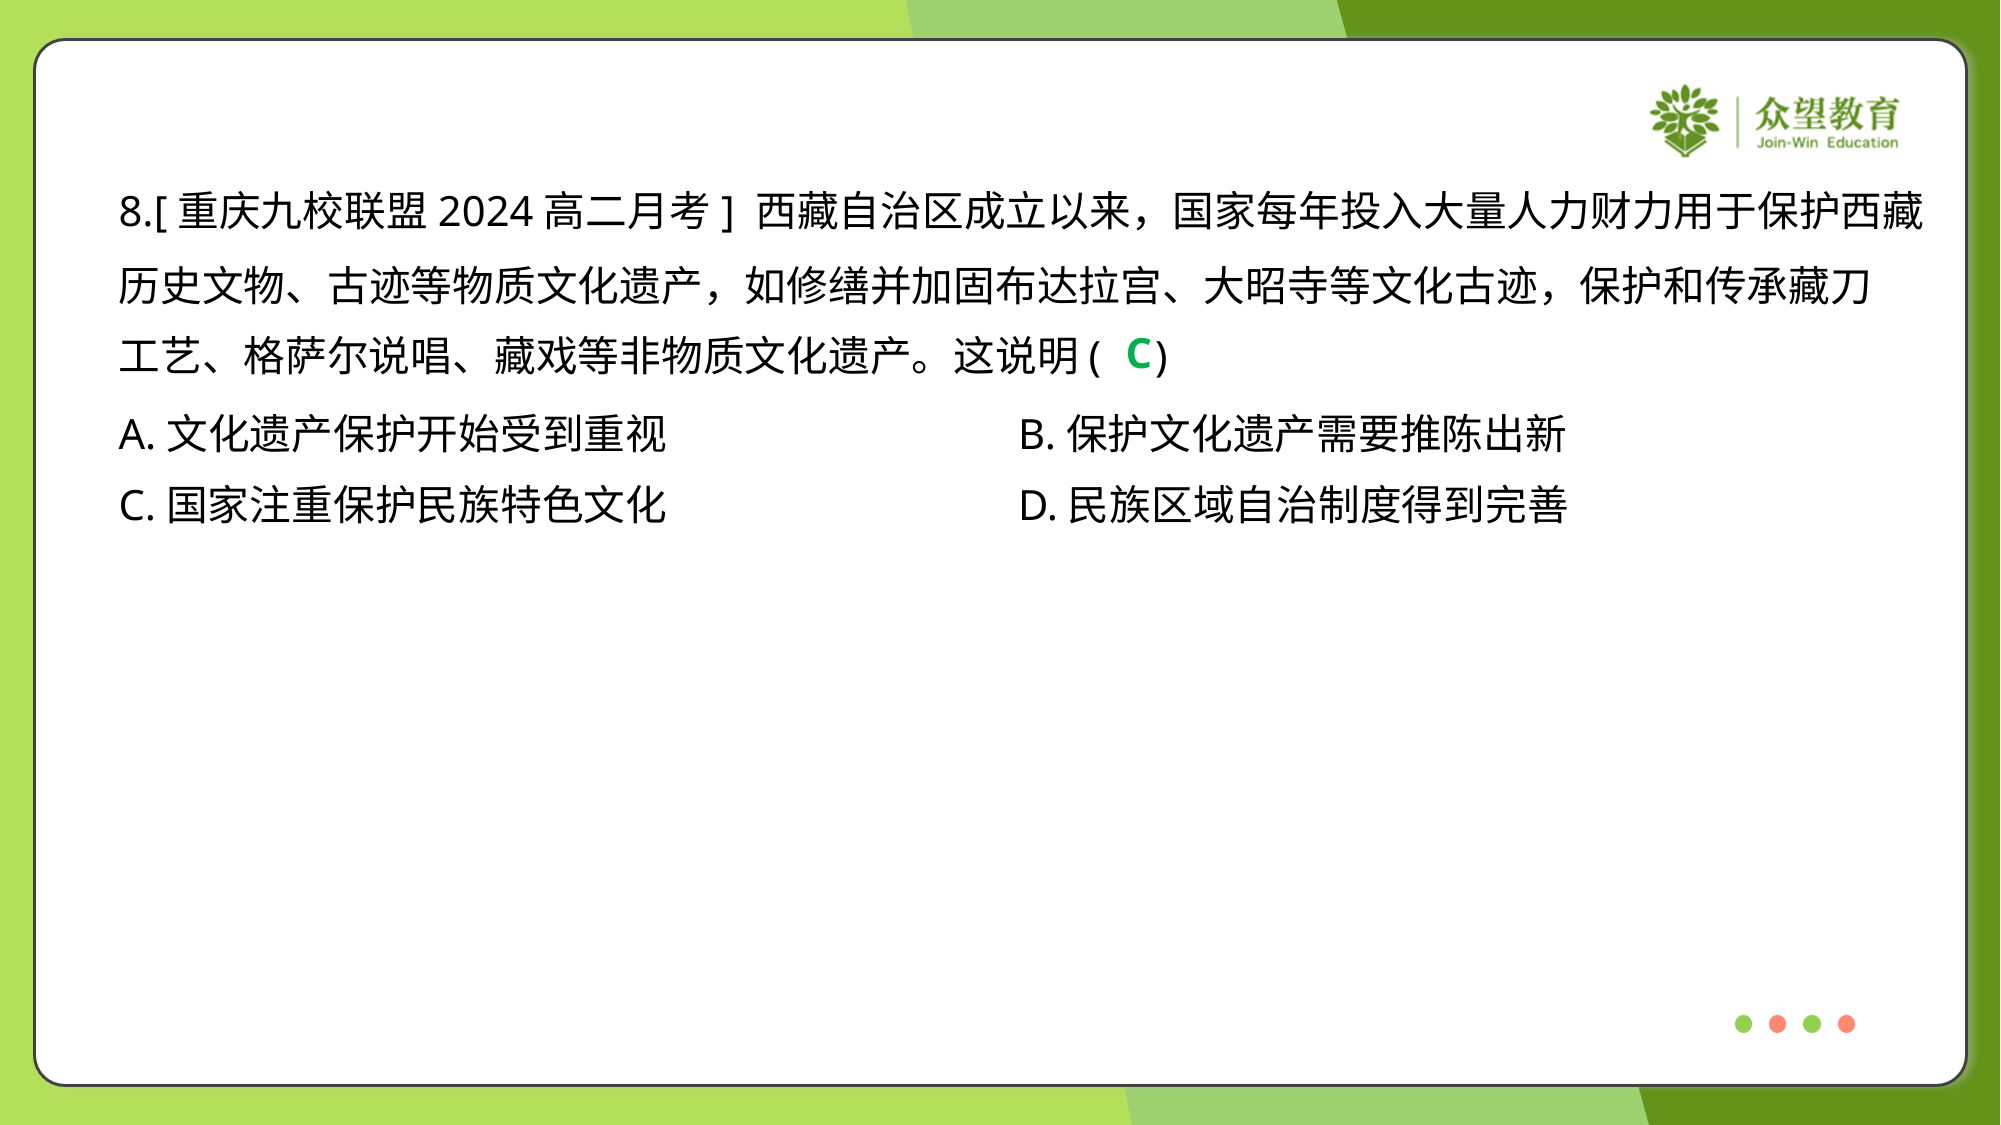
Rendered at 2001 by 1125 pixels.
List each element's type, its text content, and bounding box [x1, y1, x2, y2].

text_box C [1109, 306, 1168, 371]
picture [0, 0, 2000, 1125]
text_box 8.[重庆九校联盟2024高二月考] 西藏自治区成立以来，国家每年投入大量人力财力用于保护西藏 历史文物、古迹等物质文化遗产，如修缮并加固布达拉宫、大昭寺等文化古迹，保护和传承藏刀 工艺、格萨尔说唱、藏戏等非物质文化遗产。这说明( ) [118, 159, 1883, 373]
text_box A.文化遗产保护开始受到重视 B.保护文化遗产需要推陈出新 C.国家注重保护民族特色文化 D.民族区域自治制度得到完善 [118, 382, 1883, 522]
